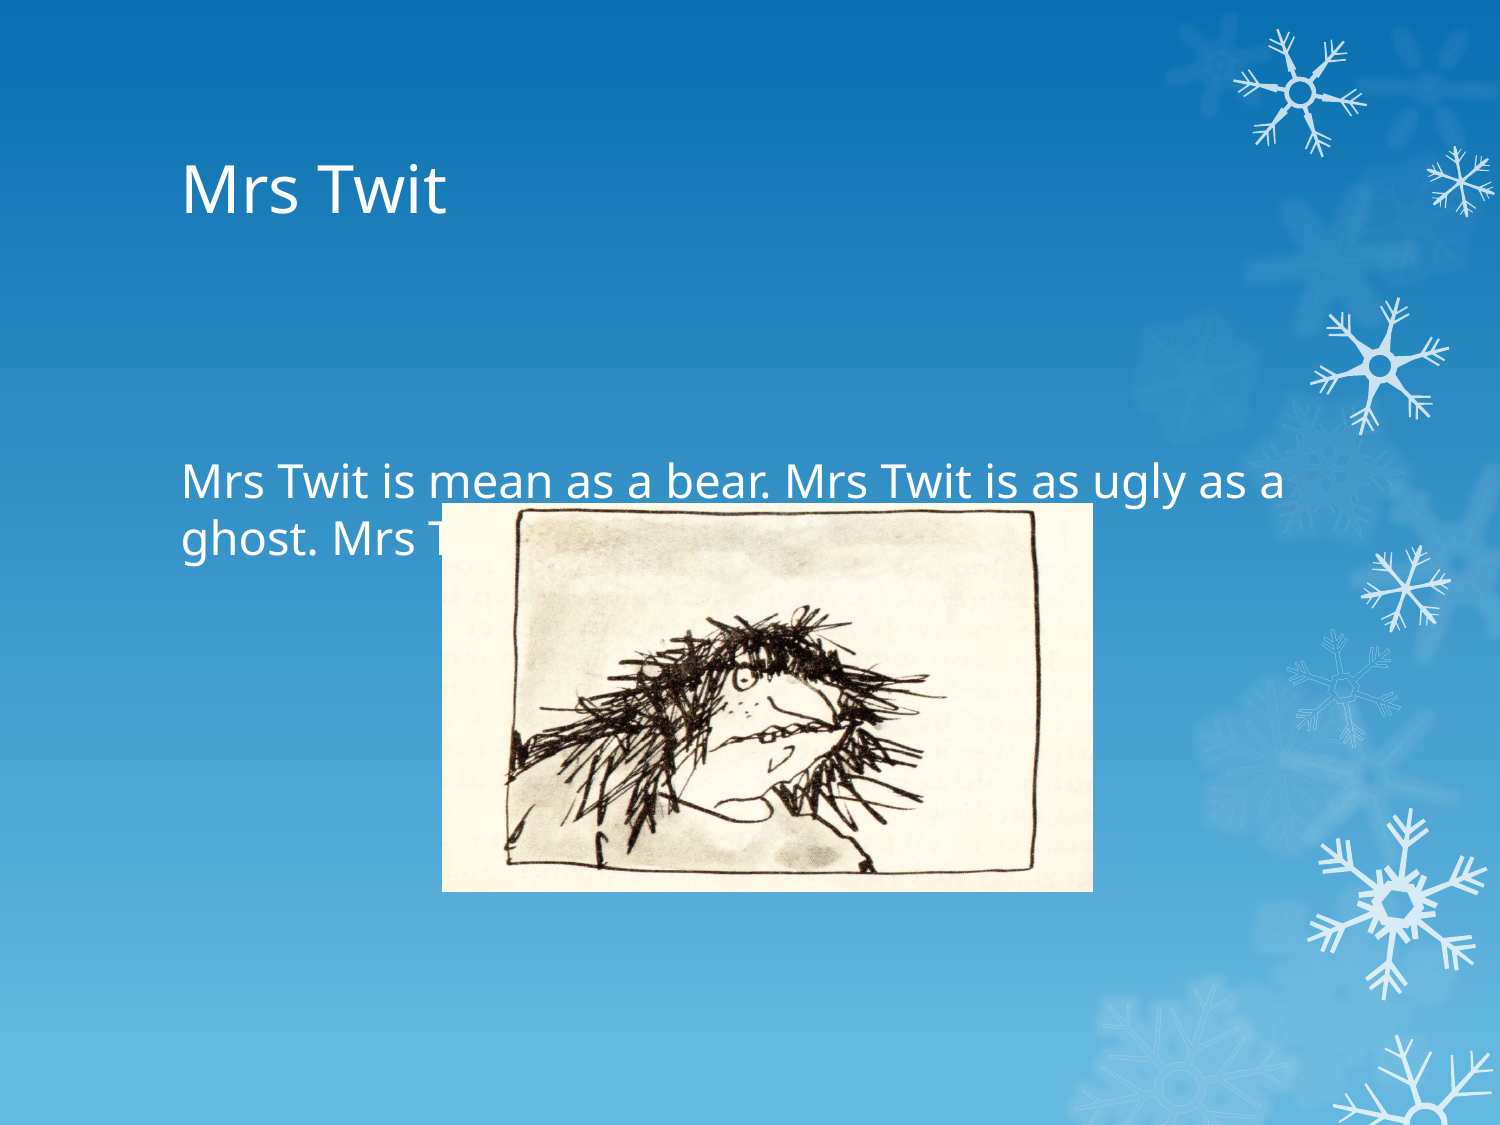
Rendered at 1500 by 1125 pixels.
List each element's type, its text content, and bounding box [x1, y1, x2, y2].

title Mrs Twit [165, 110, 1335, 263]
picture [442, 502, 1093, 892]
list Mrs Twit is mean as a bear. Mrs Twit is as ugly as a ghost. Mrs Twit is bad like a monster [165, 296, 1335, 962]
